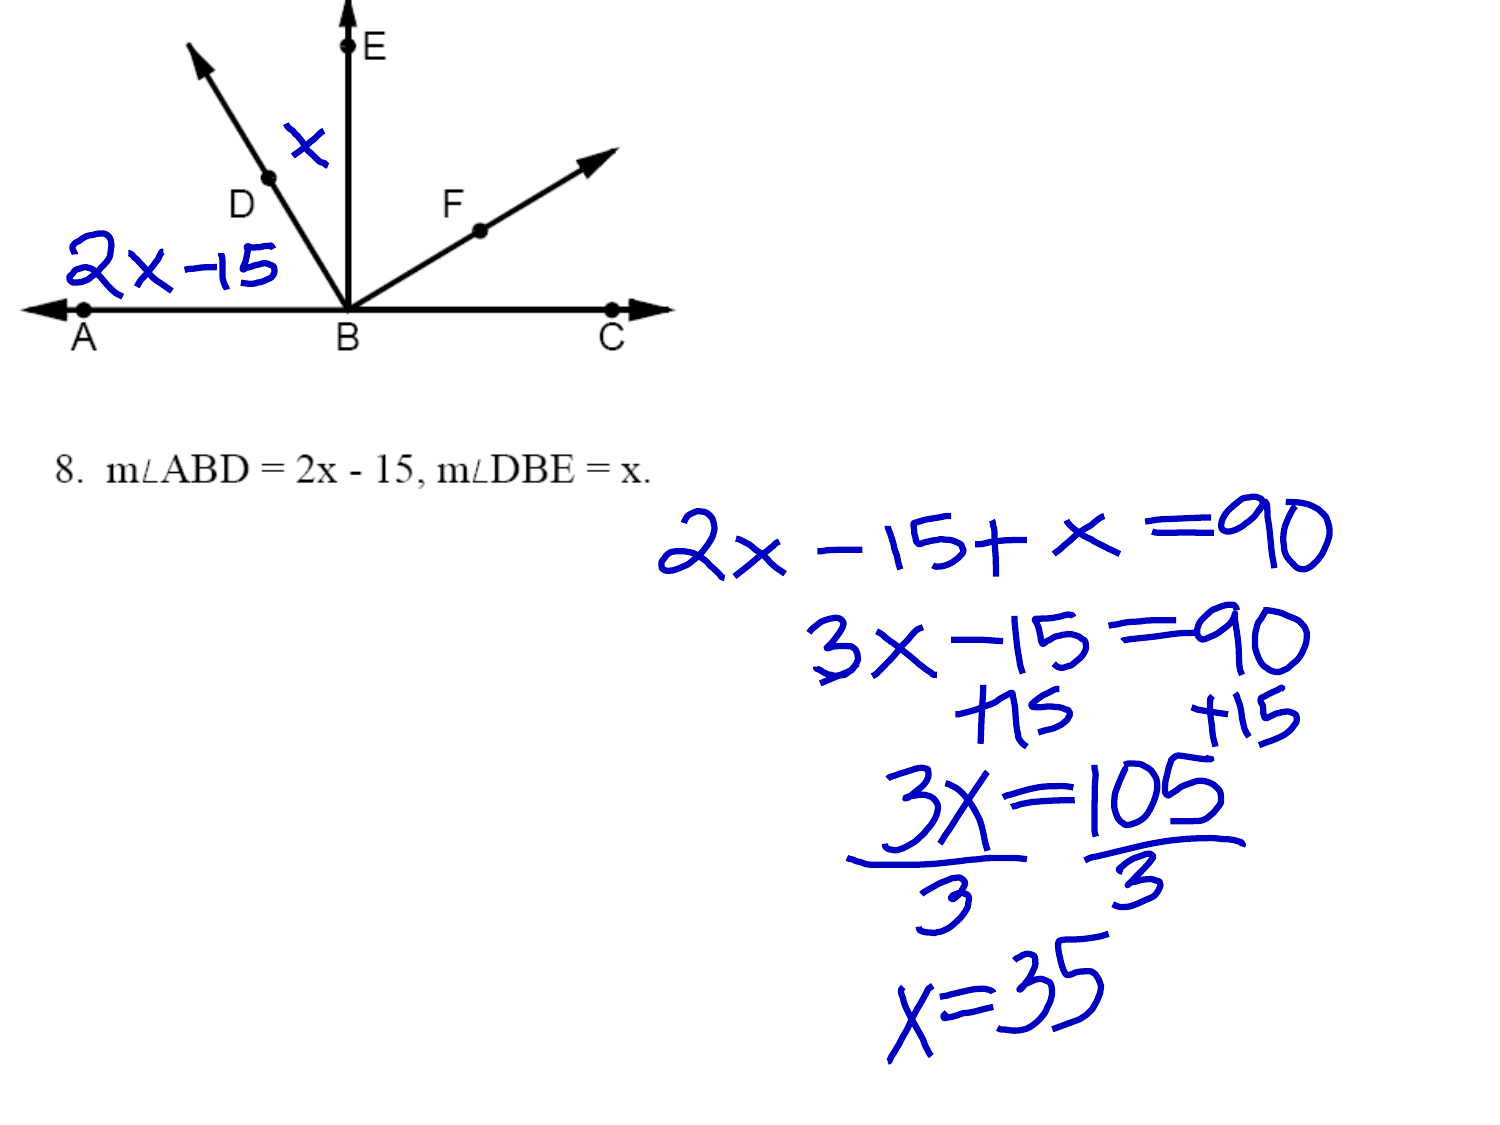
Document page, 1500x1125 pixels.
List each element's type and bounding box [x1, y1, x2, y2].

text_box [876, 630, 899, 648]
text_box [660, 535, 725, 579]
text_box [1034, 613, 1087, 669]
text_box [1264, 534, 1276, 569]
text_box [1113, 762, 1159, 826]
text_box [939, 987, 994, 998]
text_box [1002, 785, 1074, 798]
text_box [1093, 764, 1097, 837]
text_box [1164, 754, 1222, 822]
text_box [846, 857, 1028, 866]
text_box [889, 535, 902, 570]
text_box [815, 663, 859, 677]
text_box [900, 648, 937, 676]
text_box [1282, 501, 1331, 571]
text_box [900, 986, 914, 1019]
text_box [761, 554, 786, 575]
text_box [939, 771, 989, 845]
text_box [981, 684, 985, 706]
text_box [871, 626, 924, 677]
text_box [945, 782, 968, 809]
text_box [975, 539, 1027, 545]
text_box [912, 1016, 932, 1057]
text_box [913, 535, 965, 568]
text_box [1011, 799, 1075, 808]
text_box [1084, 837, 1244, 862]
text_box [1030, 688, 1071, 734]
text_box [1081, 535, 1121, 555]
text_box [817, 671, 838, 685]
text_box [1122, 632, 1196, 642]
text_box [1108, 619, 1177, 627]
text_box [993, 543, 997, 577]
text_box [1214, 711, 1229, 716]
text_box [1196, 603, 1243, 676]
text_box [997, 952, 1053, 1032]
text_box [917, 876, 970, 934]
text_box [884, 767, 939, 852]
text_box [962, 801, 989, 851]
text_box [1112, 852, 1162, 908]
text_box [1254, 609, 1308, 673]
text_box [1052, 933, 1109, 1031]
text_box [887, 985, 934, 1063]
text_box [955, 692, 1028, 748]
picture [0, 0, 1410, 526]
text_box [1013, 615, 1024, 674]
text_box [808, 616, 859, 666]
text_box [942, 1006, 994, 1019]
text_box [1053, 535, 1080, 555]
text_box [1258, 686, 1298, 746]
text_box [1191, 706, 1209, 713]
text_box [733, 540, 780, 578]
text_box [1234, 692, 1250, 738]
text_box [735, 537, 762, 555]
text_box [1209, 695, 1217, 747]
